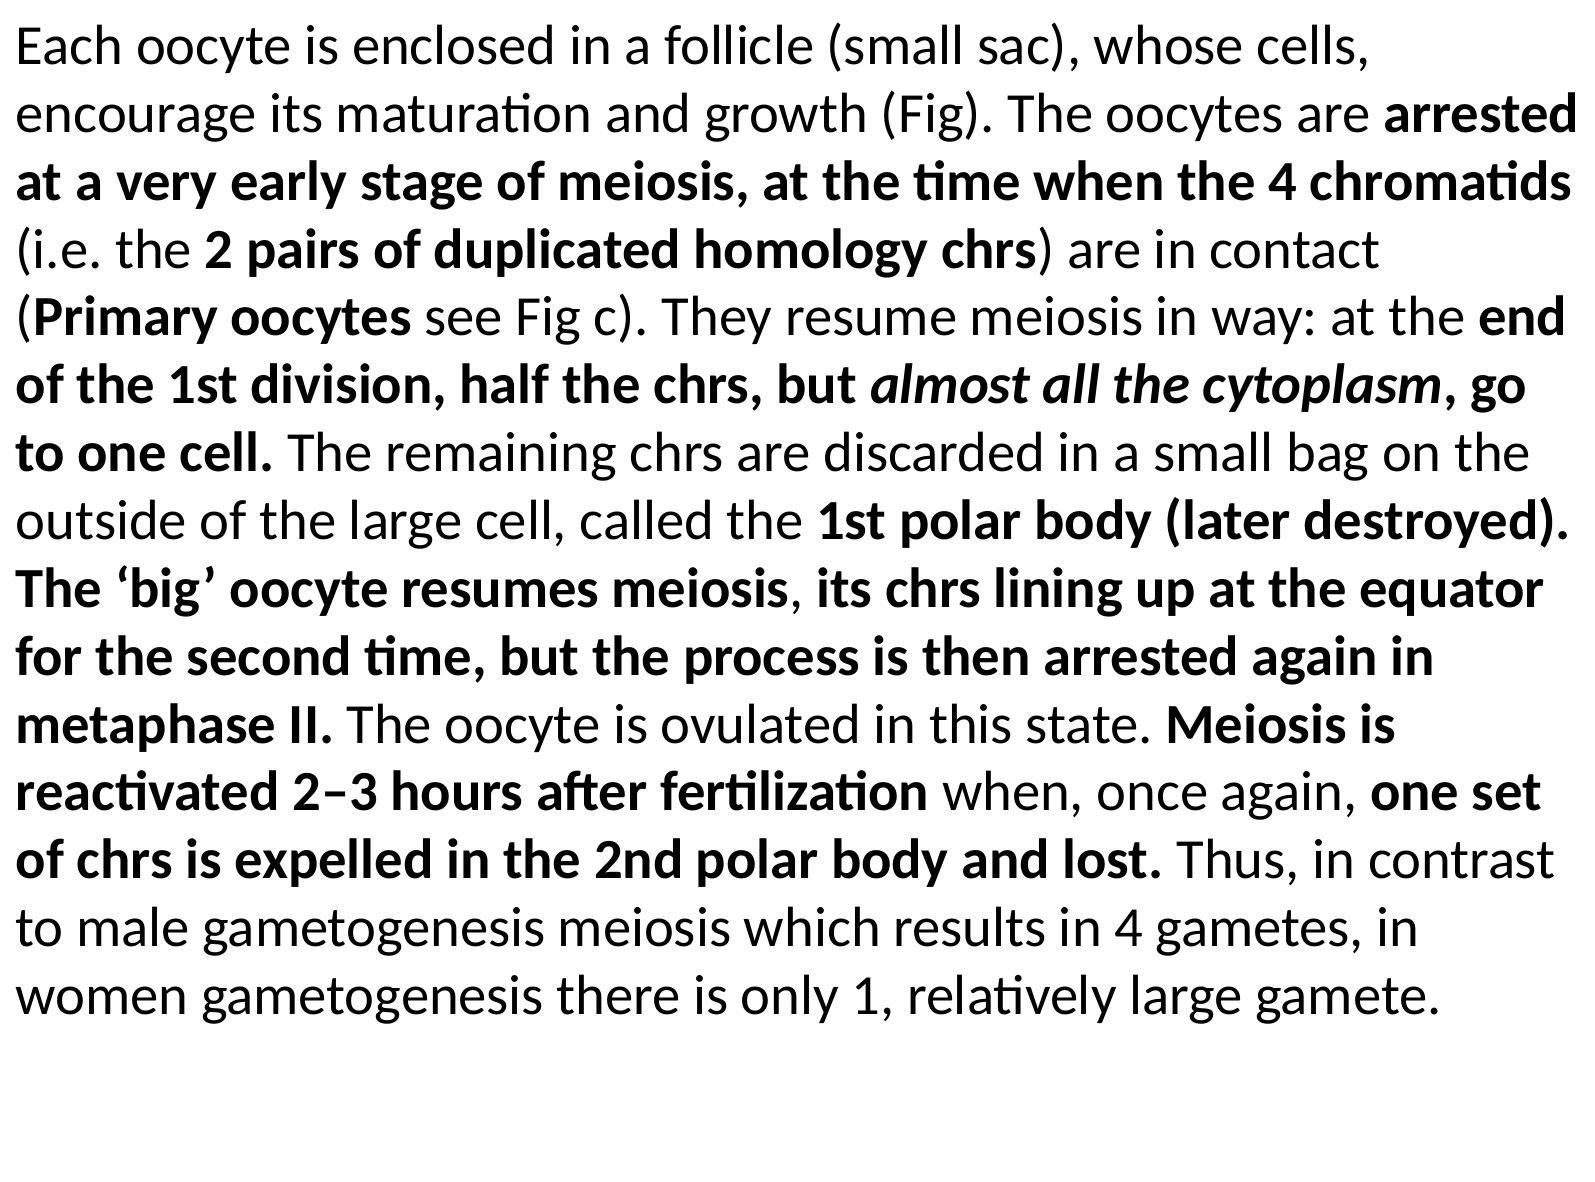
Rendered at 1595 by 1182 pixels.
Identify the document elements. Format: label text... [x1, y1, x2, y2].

list Each oocyte is enclosed in a follicle (small sac), whose cells, encourage its maturation and growth (Fig). The oocytes are arrested at a very early stage of meiosis, at the time when the 4 chromatids (i.e. the 2 pairs of duplicated homology chrs) are in contact (Primary oocytes see Fig c). They resume meiosis in way: at the end of the 1st division, half the chrs, but almost all the cytoplasm, go to one cell. The remaining chrs are discarded in a small bag on the outside of the large cell, called the 1st polar body (later destroyed). The ‘big’ oocyte resumes meiosis, its chrs lining up at the equator for the second time, but the process is then arrested again in metaphase II. The oocyte is ovulated in this state. Meiosis is reactivated 2–3 hours after fertilization when, once again, one set of chrs is expelled in the 2nd polar body and lost. Thus, in contrast to male gametogenesis meiosis which results in 4 gametes, in women gametogenesis there is only 1, relatively large gamete. [0, 0, 1595, 1056]
